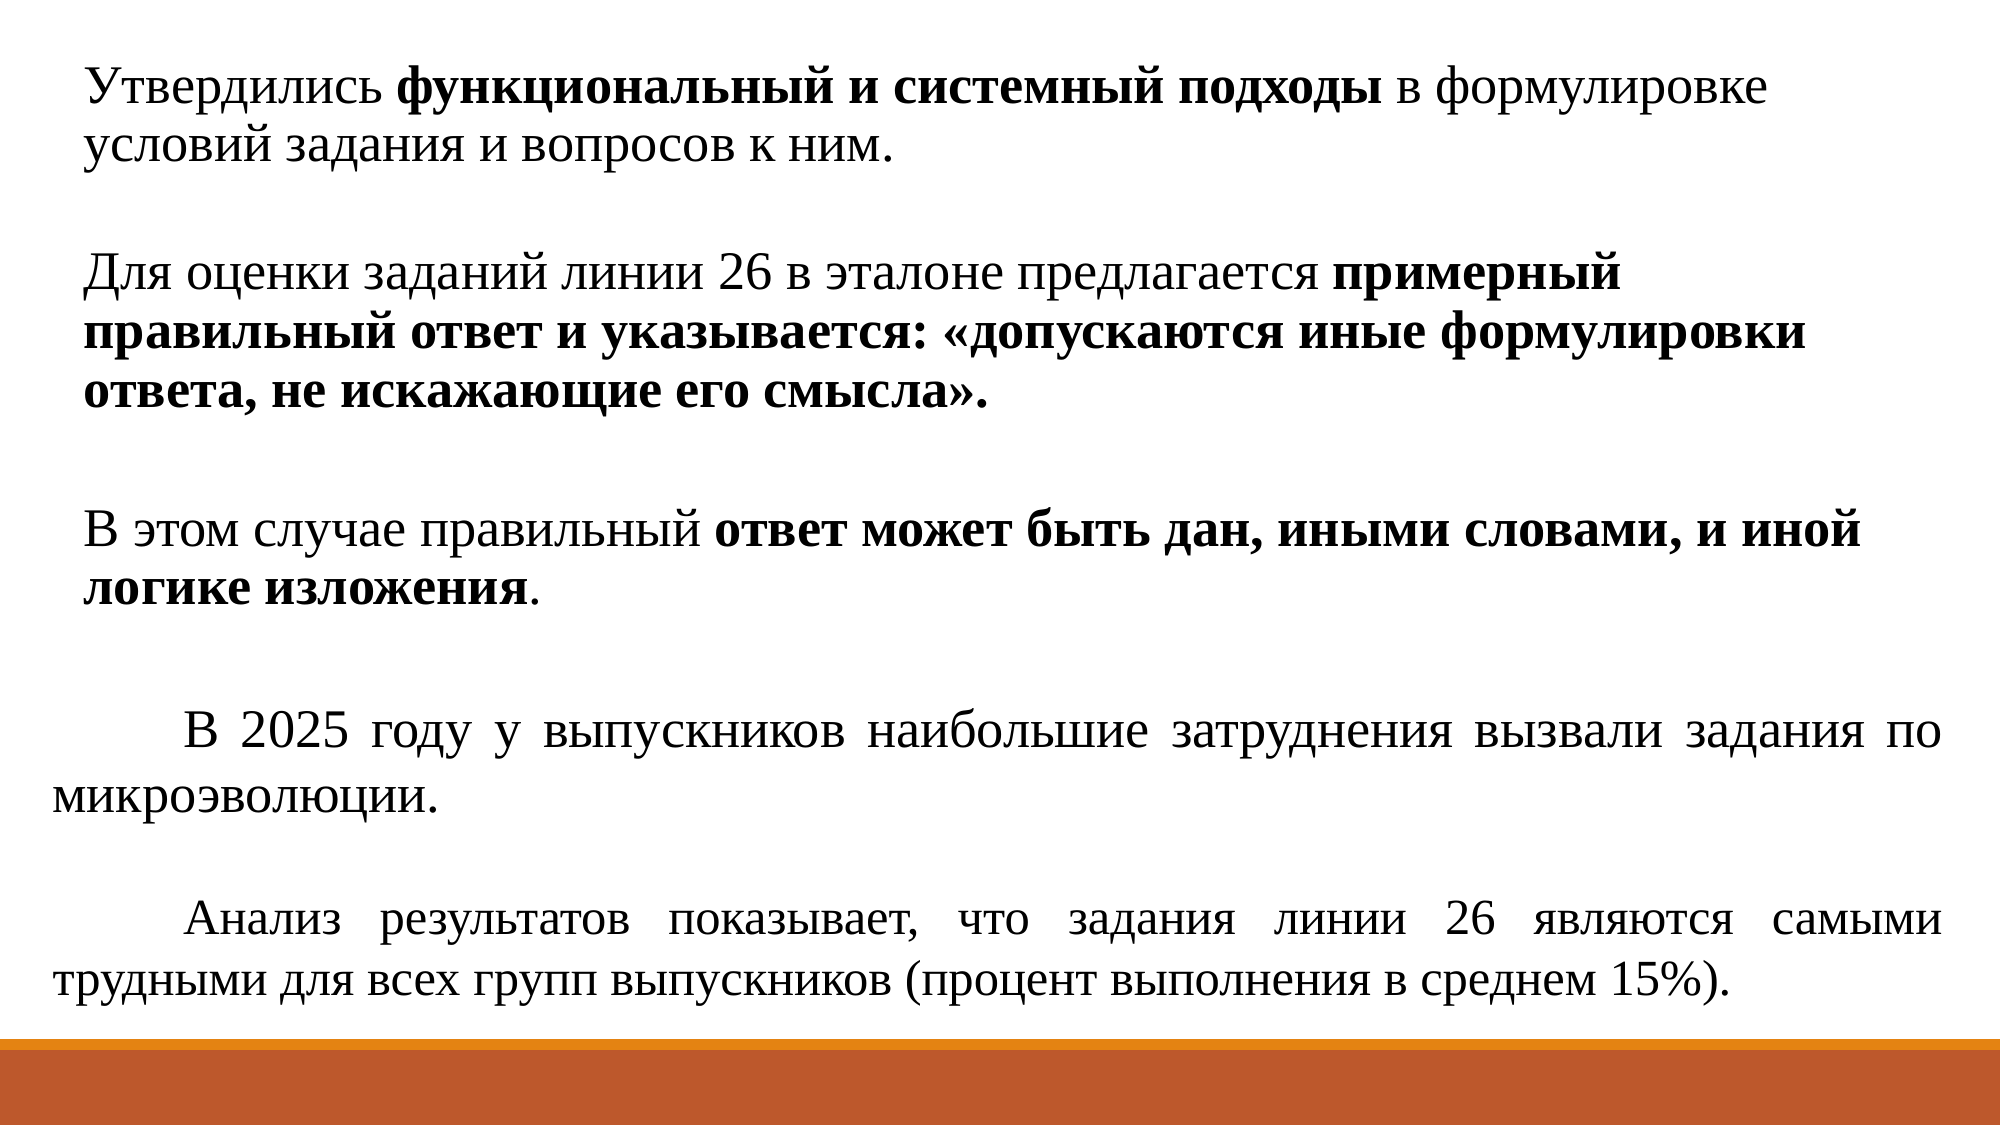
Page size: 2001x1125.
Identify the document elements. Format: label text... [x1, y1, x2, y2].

list Утвердились функциональный и системный подходы в формулировке условий задания и вопросов к ним. Для оценки заданий линии 26 в эталоне предлагается примерный правильный ответ и указывается: «допускаются иные формулировки ответа, не искажающие его смысла». В этом случае правильный ответ может быть дан, иными словами, и иной логике изложения. В 2025 году у выпускников наибольшие затруднения вызвали задания по микроэволюции. Анализ результатов показывает, что задания линии 26 являются самыми трудными для всех групп выпускников (процент выполнения в среднем 15%). [52, 48, 1945, 1023]
